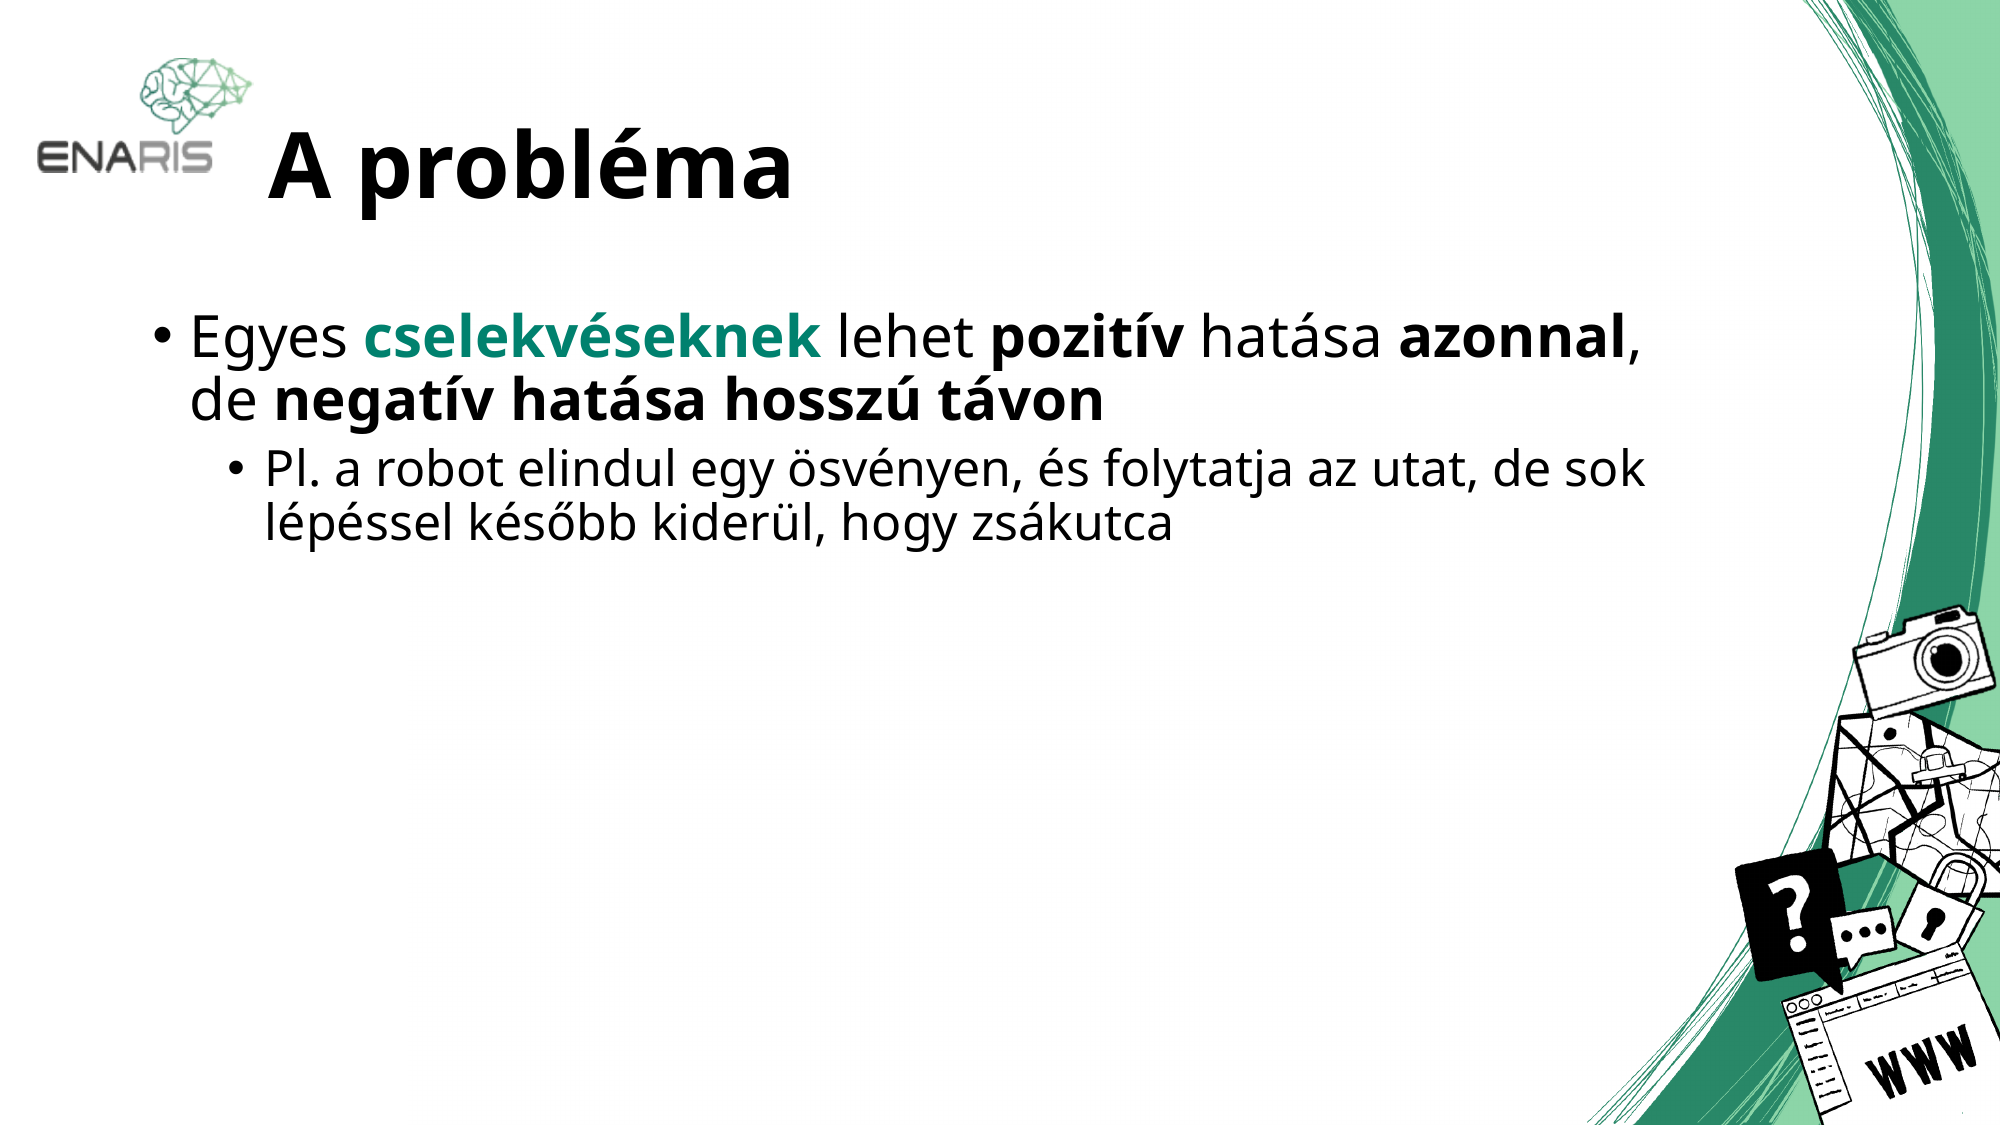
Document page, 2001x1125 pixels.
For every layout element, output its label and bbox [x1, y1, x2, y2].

title [253, 59, 1863, 278]
list [137, 299, 1728, 1014]
picture [408, 0, 2000, 1125]
picture [37, 58, 254, 173]
